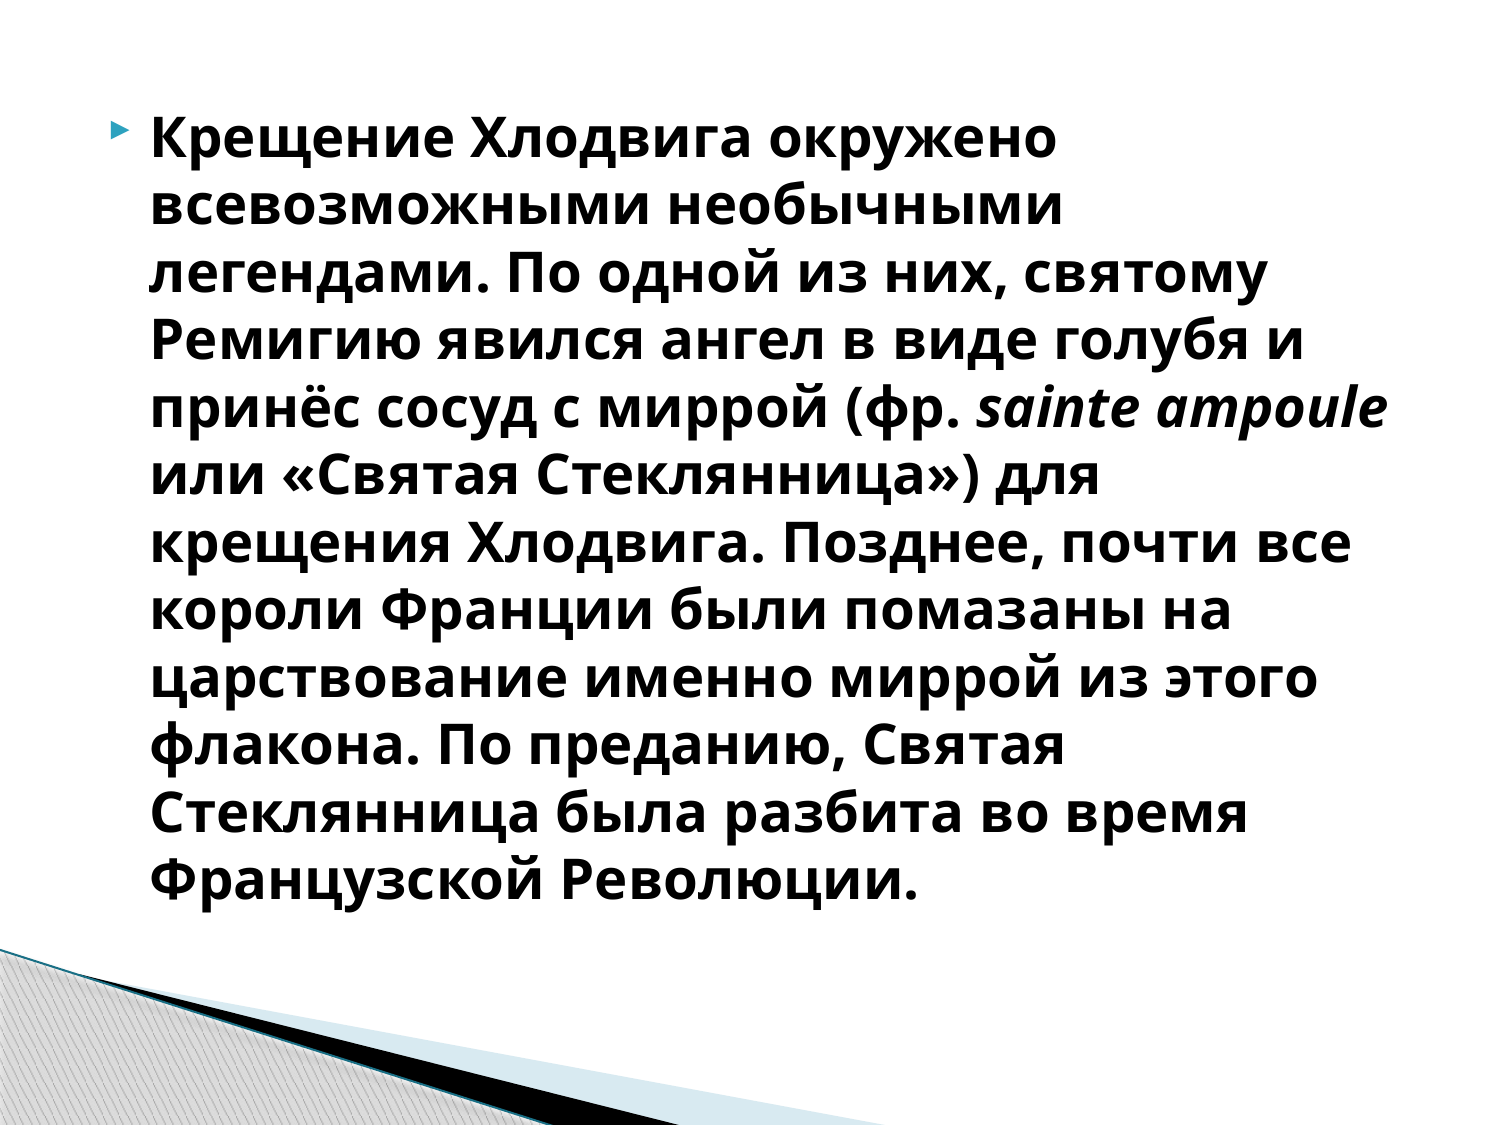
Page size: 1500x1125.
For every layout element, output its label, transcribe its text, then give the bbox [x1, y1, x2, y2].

list Крещение Хлодвига окружено всевозможными необычными легендами. По одной из них, святому Ремигию явился ангел в виде голубя и принёс сосуд с миррой (фр. sainte ampoule или «Святая Стеклянница») для крещения Хлодвига. Позднее, почти все короли Франции были помазаны на царствование именно миррой из этого флакона. По преданию, Святая Стеклянница была разбита во время Французской Революции. [75, 93, 1425, 986]
